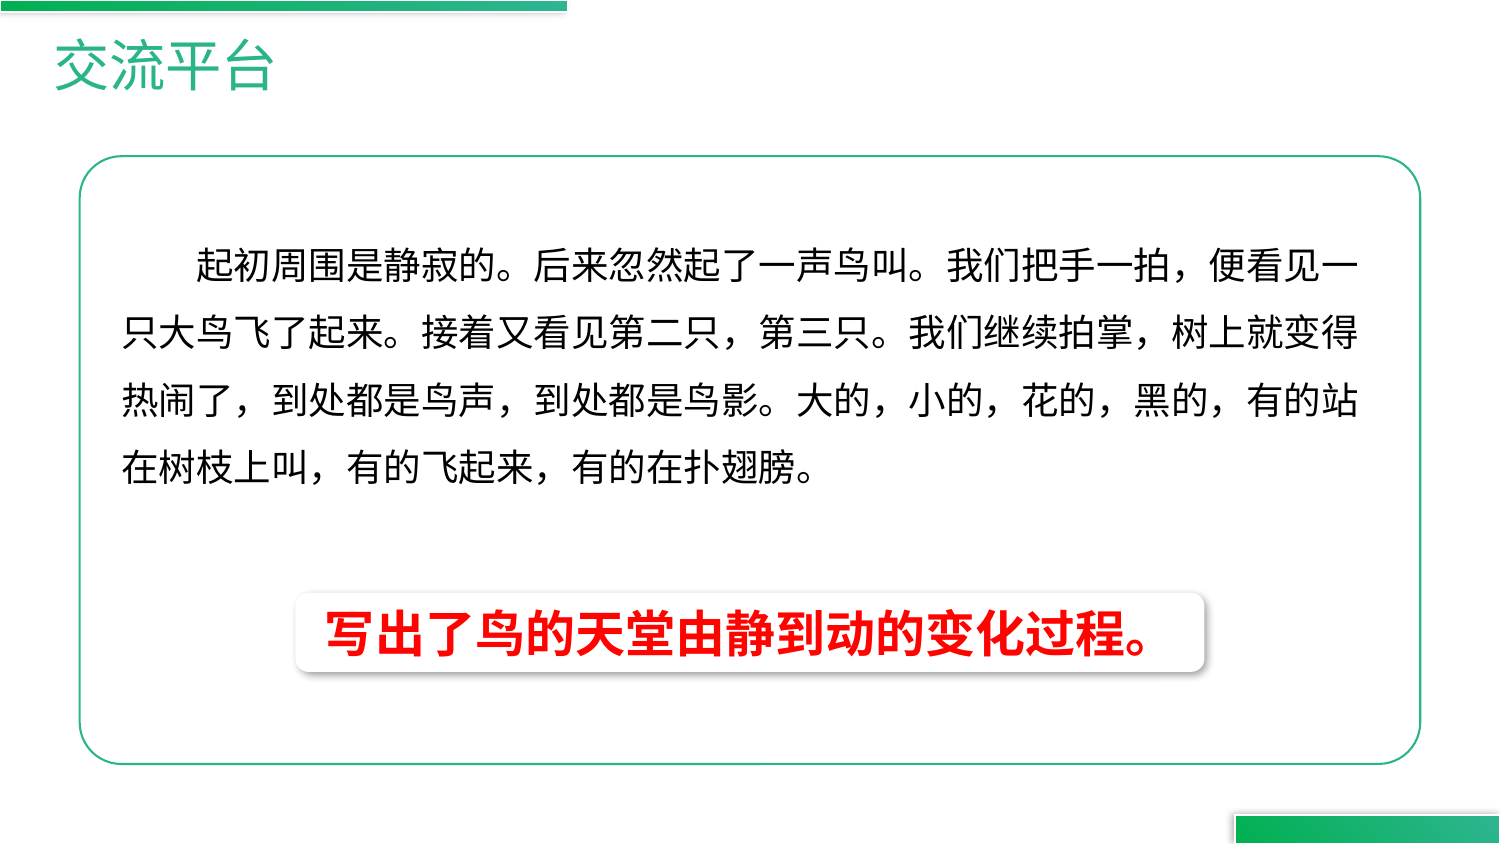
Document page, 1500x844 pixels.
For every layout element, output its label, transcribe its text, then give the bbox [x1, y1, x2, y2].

list 交流平台 [41, 32, 382, 94]
text_box 写出了鸟的天堂由静到动的变化过程。 [295, 592, 1205, 672]
text_box 起初周围是静寂的。后来忽然起了一声鸟叫。我们把手一拍，便看见一只大鸟飞了起来。接着又看见第二只，第三只。我们继续拍掌，树上就变得热闹了，到处都是鸟声，到处都是鸟影。大的，小的，花的，黑的，有的站在树枝上叫，有的飞起来，有的在扑翅膀。 [109, 213, 1391, 495]
